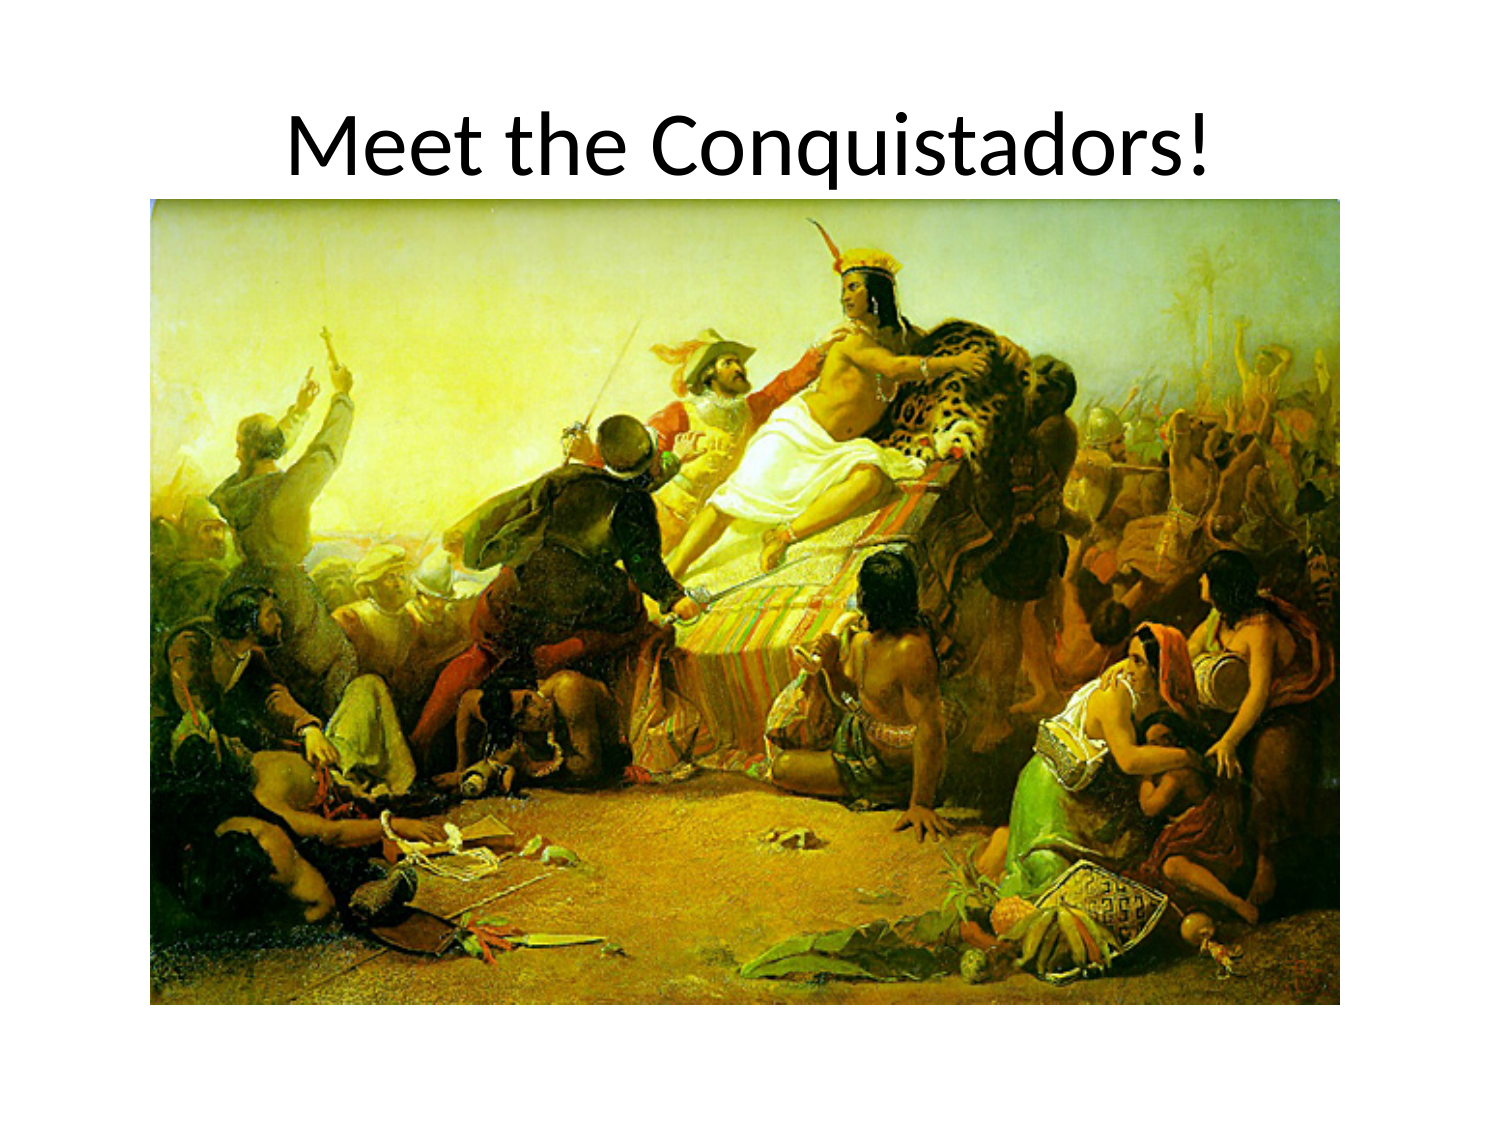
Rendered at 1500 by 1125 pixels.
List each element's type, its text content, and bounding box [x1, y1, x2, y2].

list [149, 199, 1340, 1006]
title Meet the Conquistadors! [75, 45, 1425, 233]
